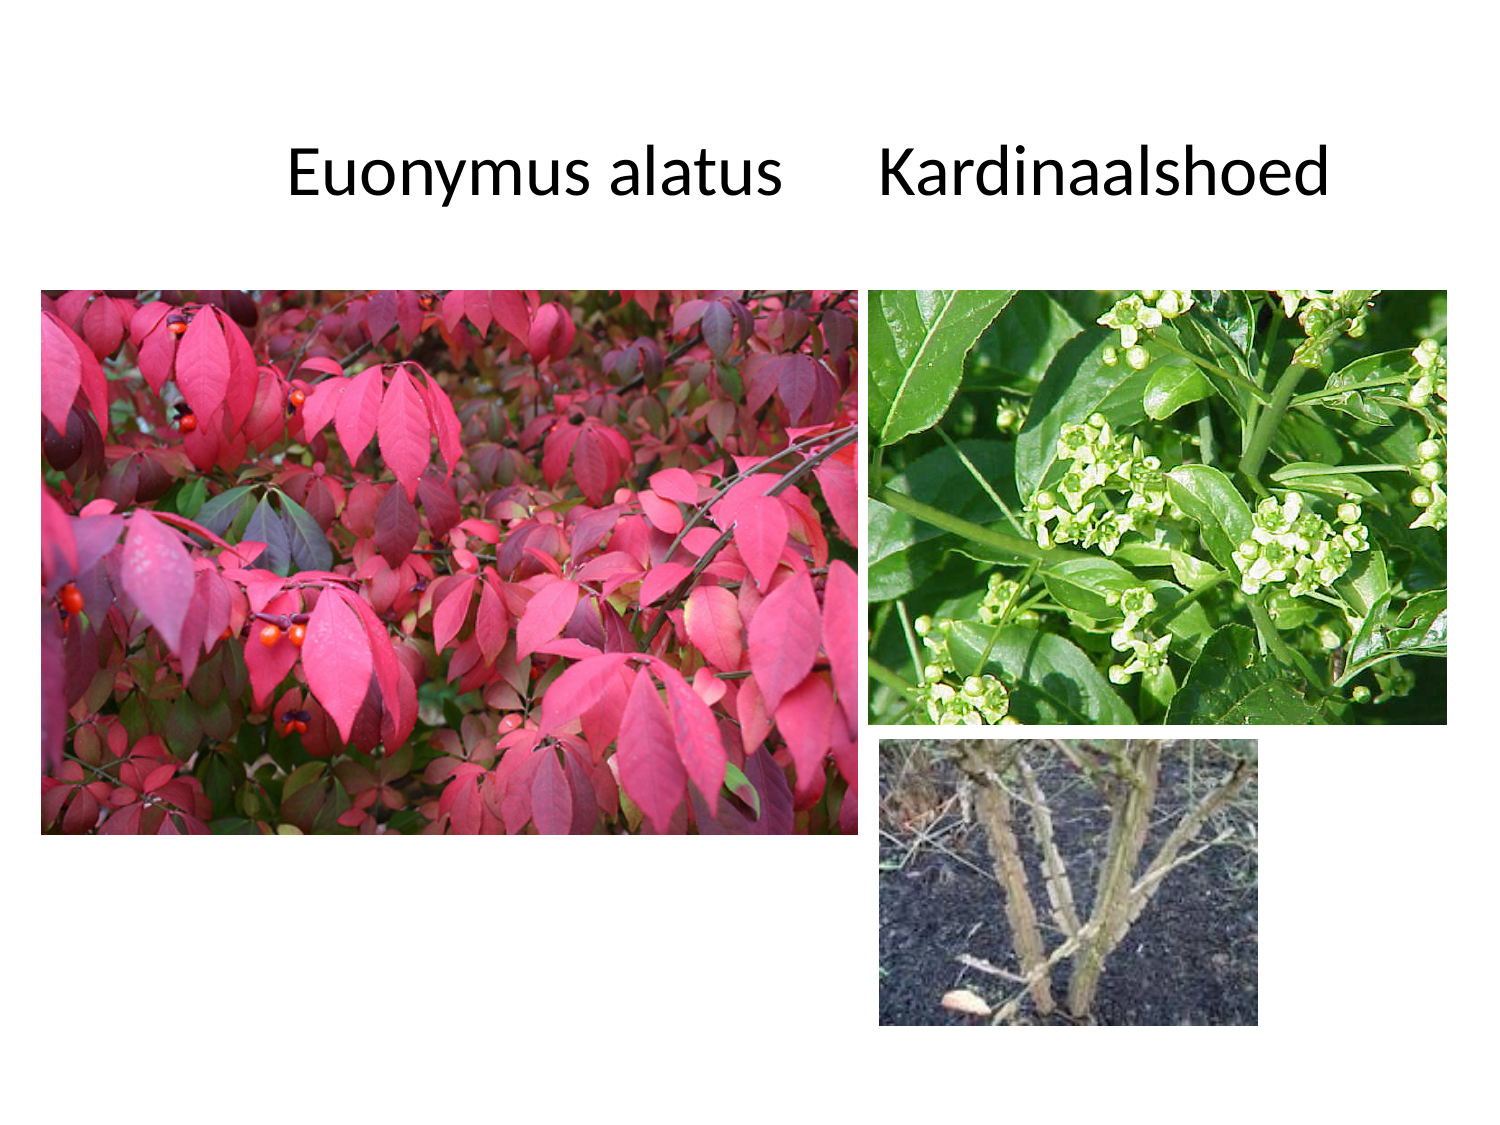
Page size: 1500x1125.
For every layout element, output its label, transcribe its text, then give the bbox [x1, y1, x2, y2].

title Euonymus alatus Kardinaalshoed [112, 78, 1388, 256]
picture [879, 739, 1259, 1026]
picture [867, 290, 1447, 725]
picture [41, 290, 858, 835]
